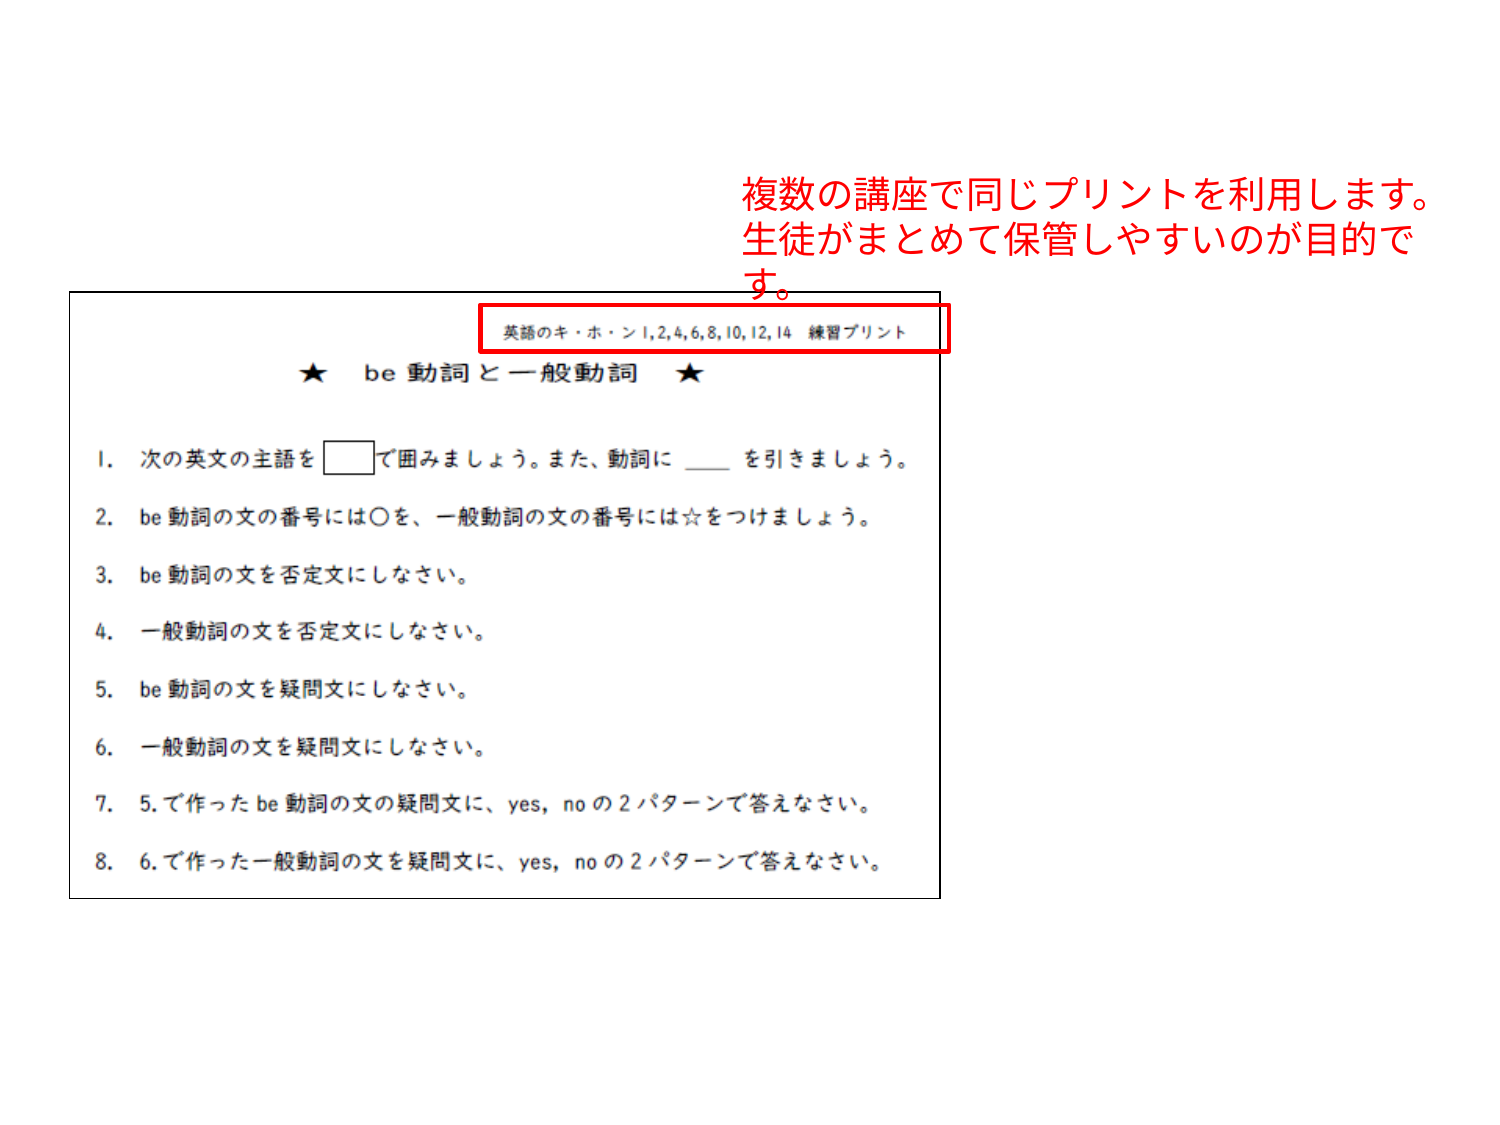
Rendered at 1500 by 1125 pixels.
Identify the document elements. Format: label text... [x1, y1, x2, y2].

text_box 複数の講座で同じプリントを利用します。 生徒がまとめて保管しやすいのが目的です。 [726, 163, 1442, 314]
picture [70, 292, 940, 898]
text_box [943, 314, 951, 354]
